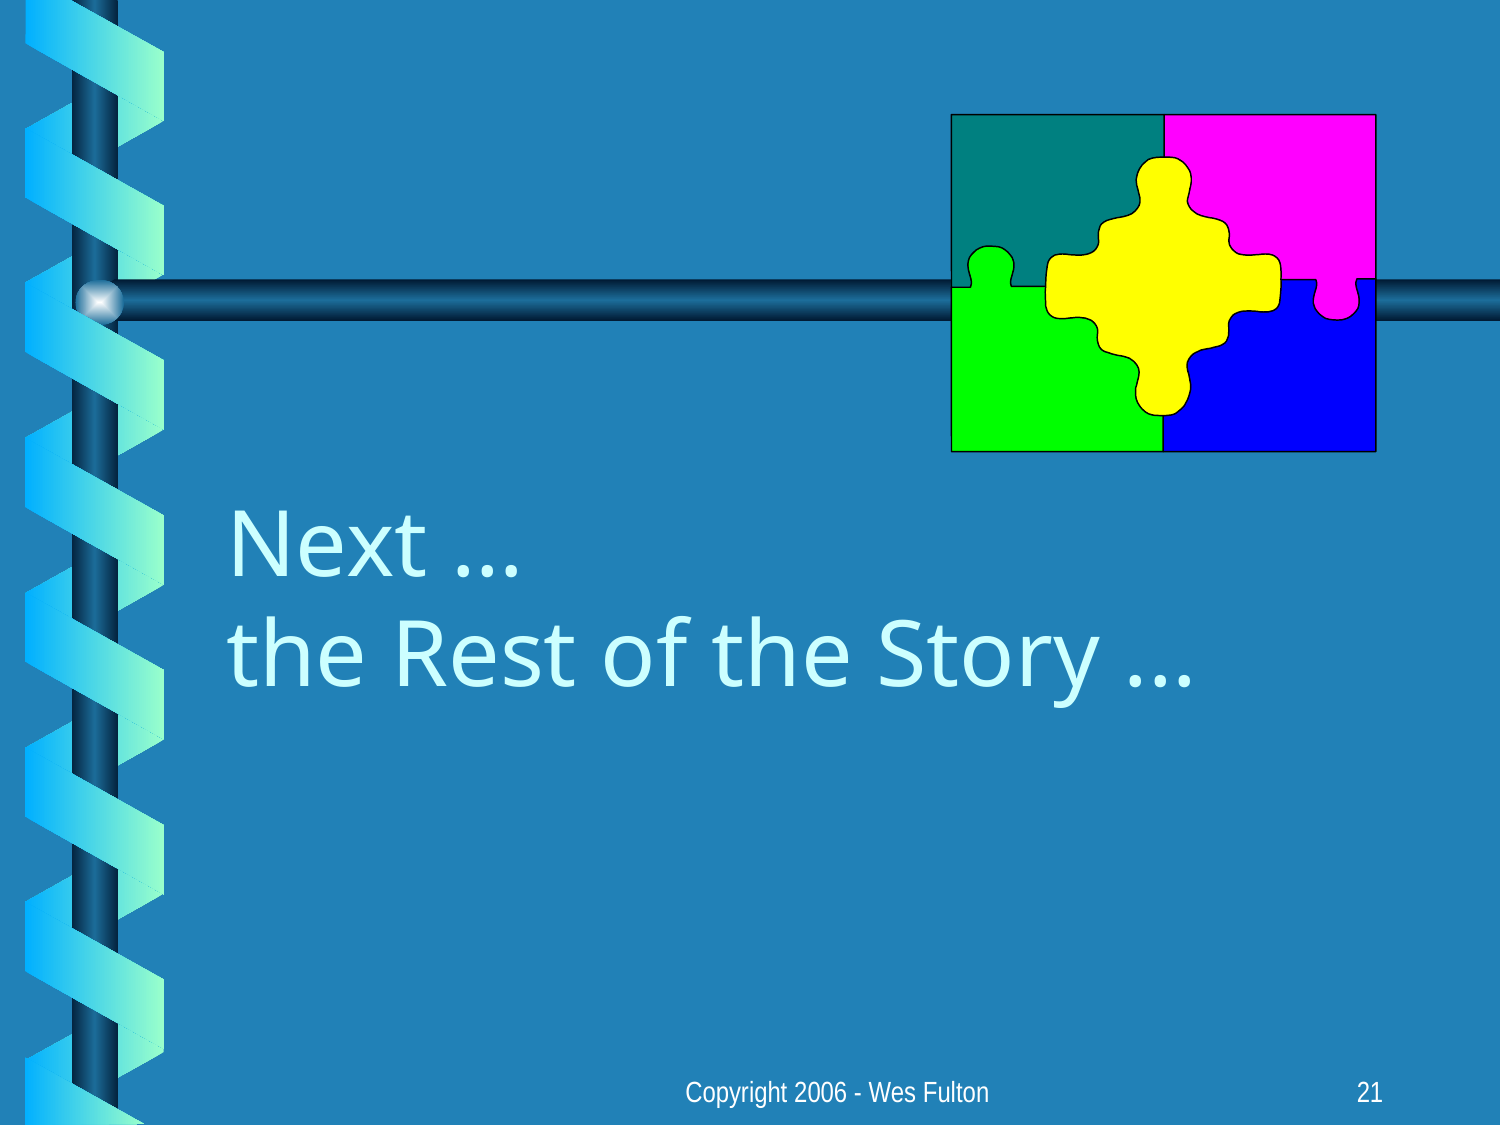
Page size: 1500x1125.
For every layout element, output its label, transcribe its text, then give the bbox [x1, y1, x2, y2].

title Next … the Rest of the Story ... [187, 525, 1463, 713]
footer Copyright 2006 - Wes Fulton [600, 1065, 1075, 1122]
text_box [949, 112, 1380, 456]
slide_number 21 [1112, 1065, 1399, 1121]
